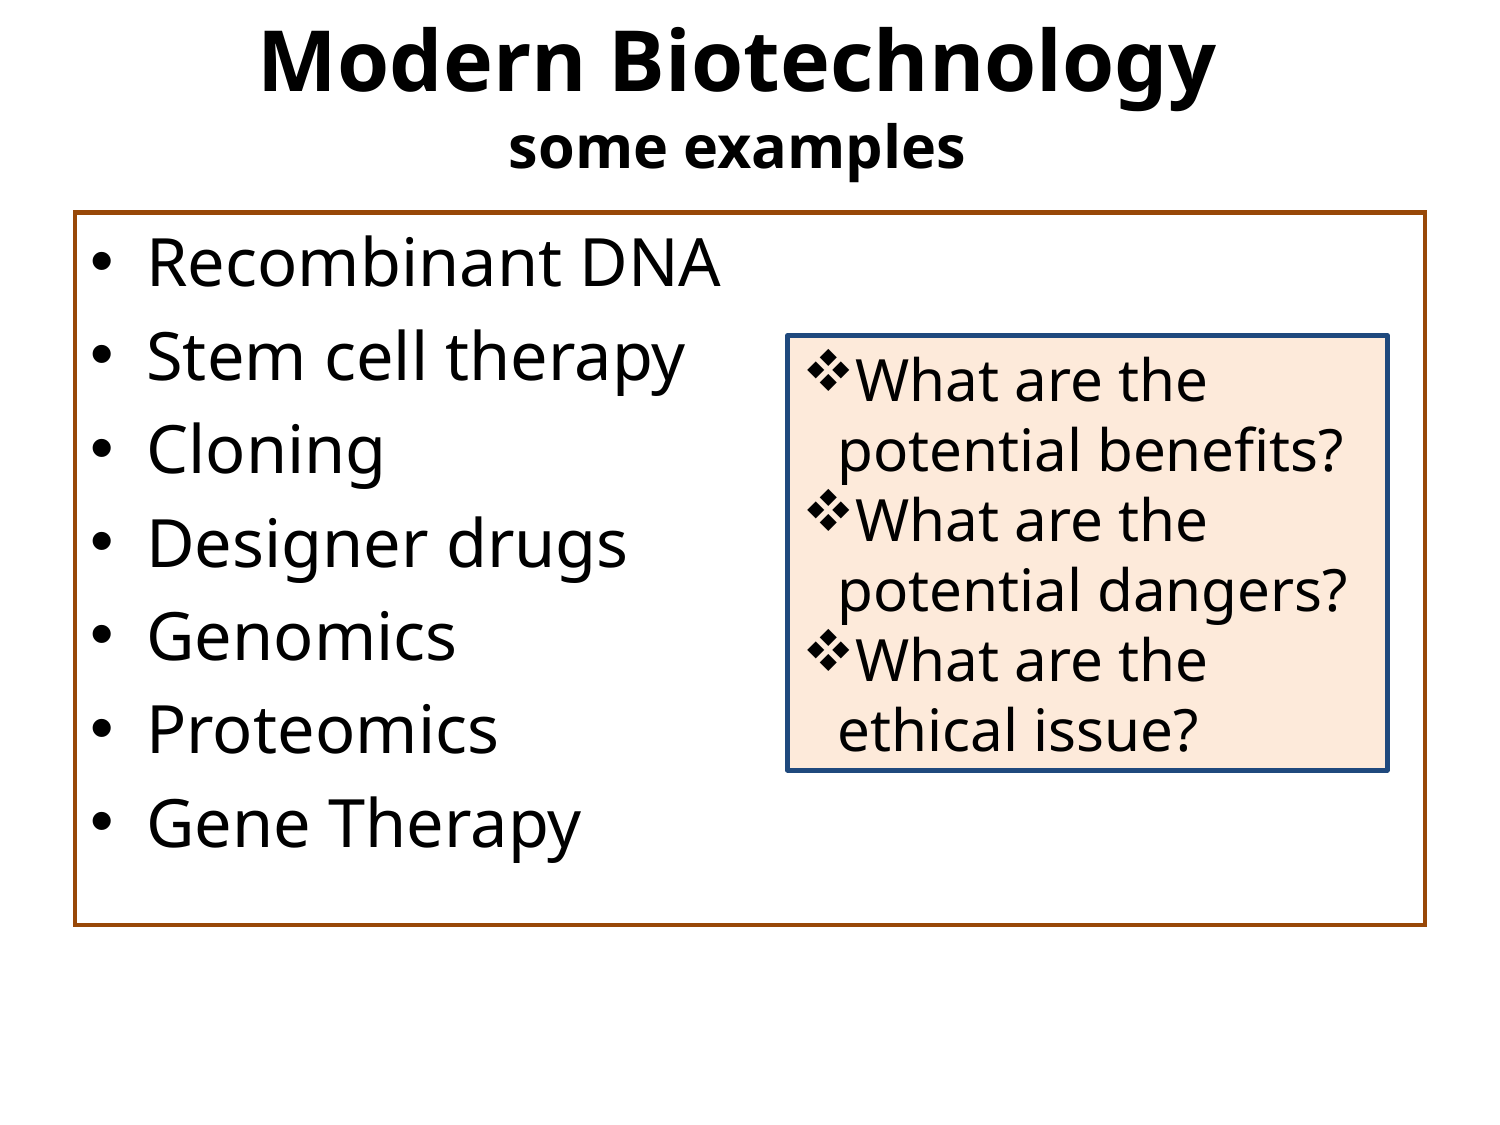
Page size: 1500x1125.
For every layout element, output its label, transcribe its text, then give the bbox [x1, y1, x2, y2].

text_box What are the potential benefits? What are the potential dangers? What are the ethical issue? [787, 335, 1388, 771]
title Modern Biotechnology some examples [62, 0, 1413, 188]
list Recombinant DNA Stem cell therapy Cloning Designer drugs Genomics Proteomics Gene Therapy [74, 212, 1426, 926]
